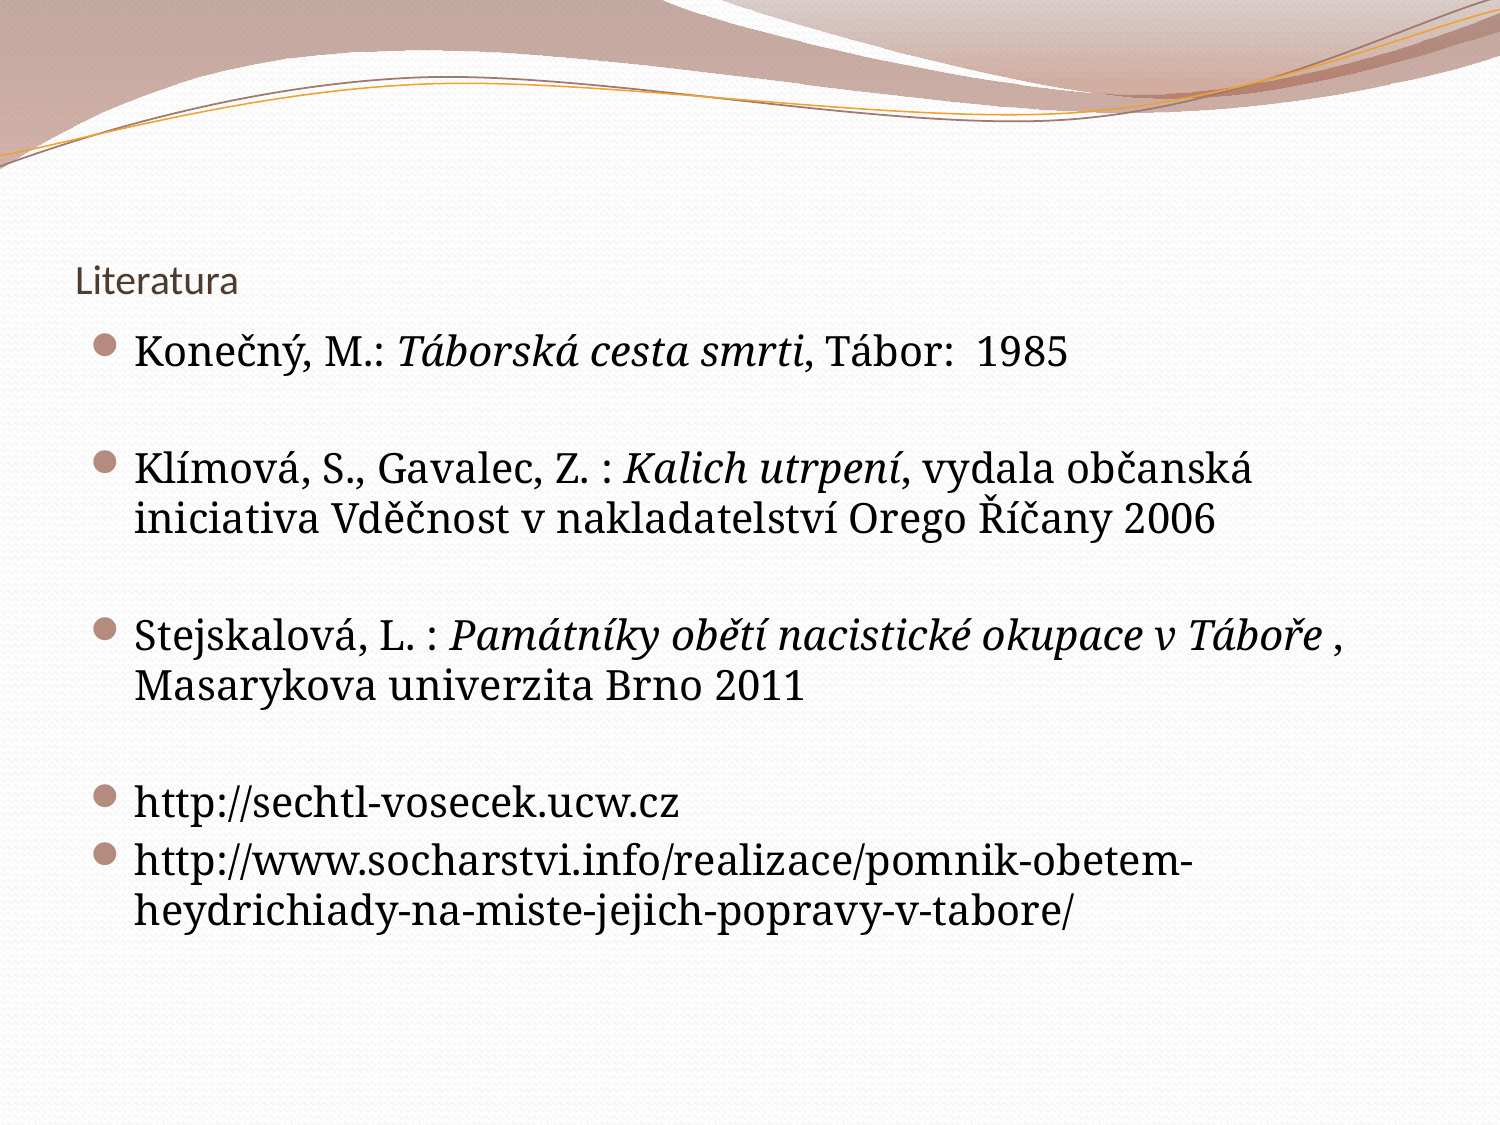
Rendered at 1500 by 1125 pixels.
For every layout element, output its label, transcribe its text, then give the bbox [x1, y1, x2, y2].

list Konečný, M.: Táborská cesta smrti, Tábor: 1985 Klímová, S., Gavalec, Z. : Kalich utrpení, vydala občanská iniciativa Vděčnost v nakladatelství Orego Říčany 2006 Stejskalová, L. : Památníky obětí nacistické okupace v Táboře , Masarykova univerzita Brno 2011 http://sechtl-vosecek.ucw.cz http://www.socharstvi.info/realizace/pomnik-obetem-heydrichiady-na-miste-jejich-popravy-v-tabore/ [74, 317, 1426, 1038]
title Literatura [74, 115, 1426, 304]
